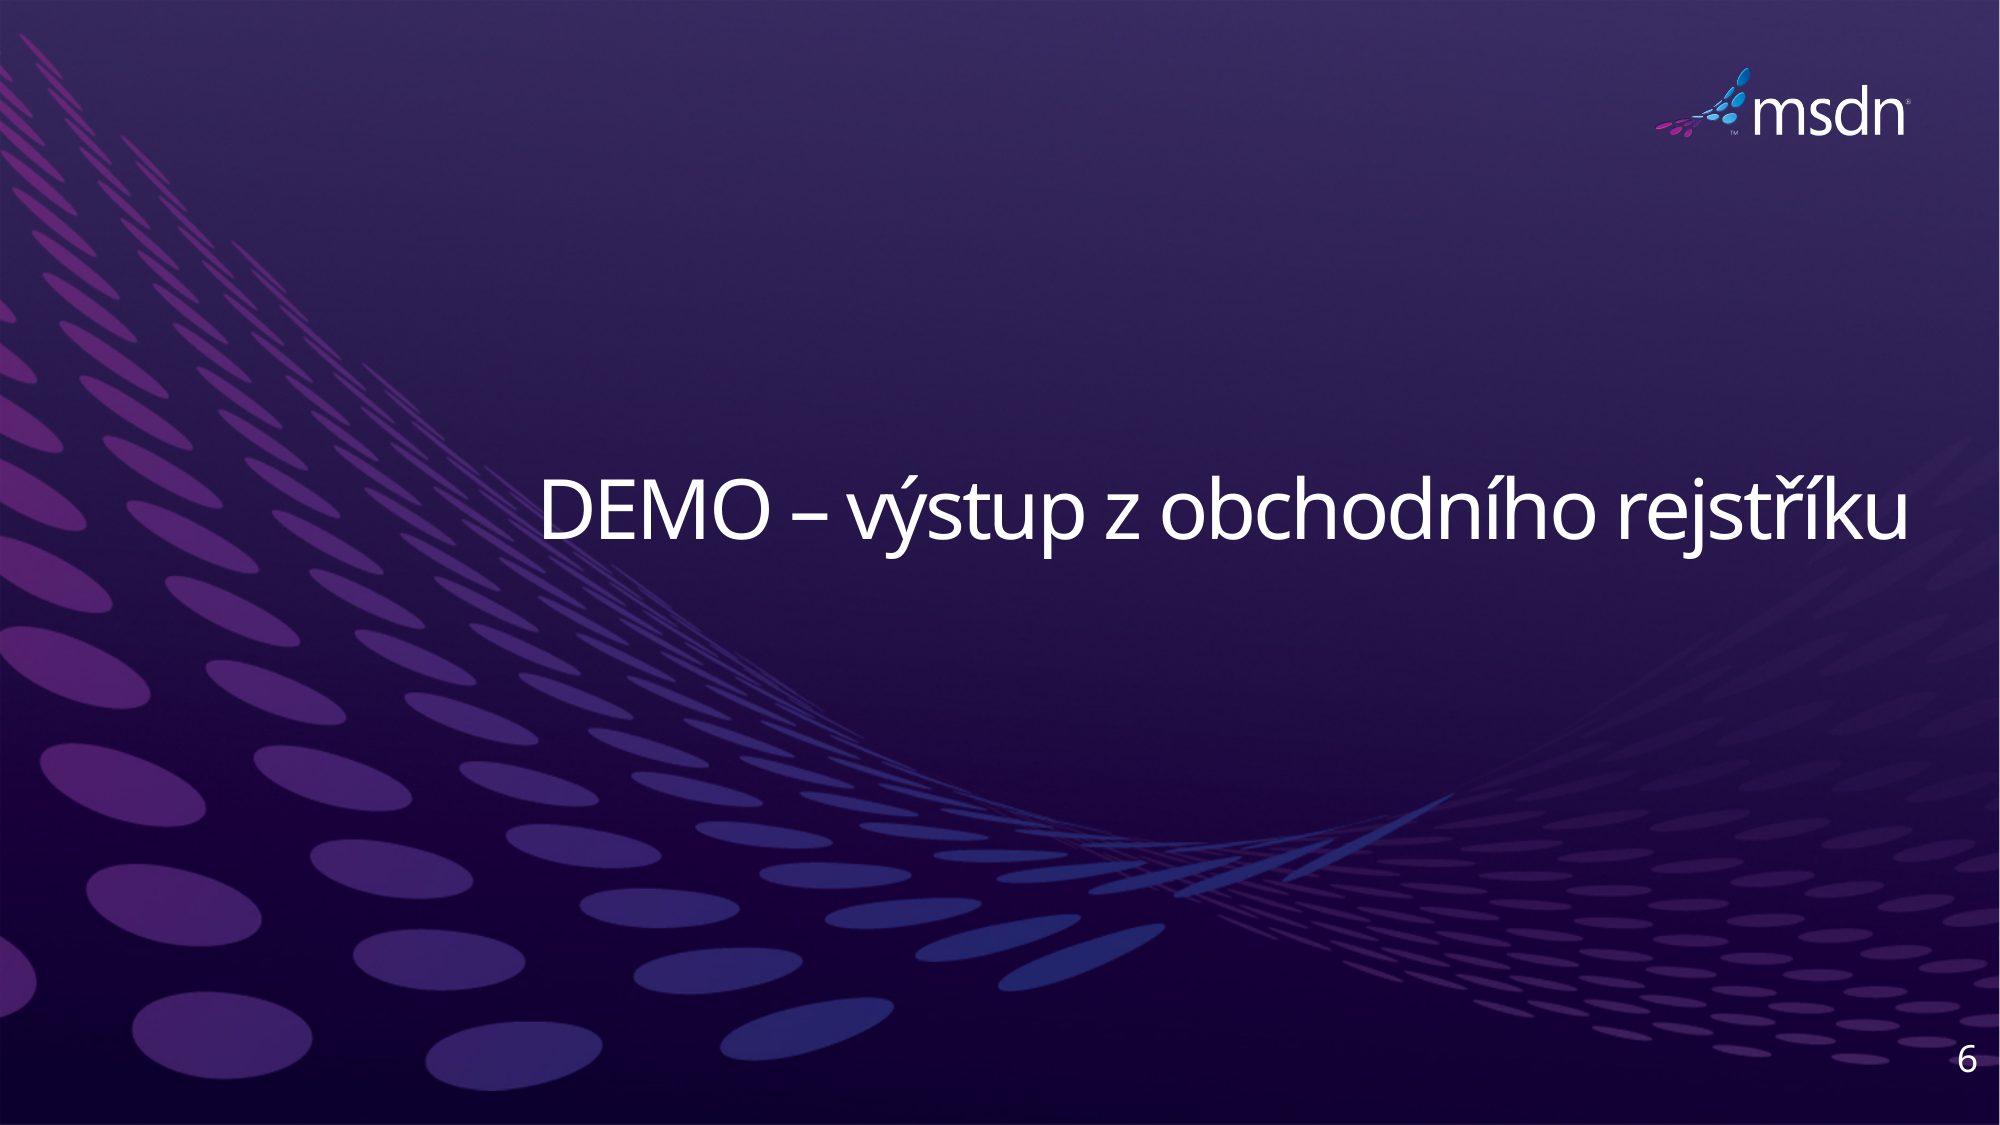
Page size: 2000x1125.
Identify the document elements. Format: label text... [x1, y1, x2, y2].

title DEMO – výstup z obchodního rejstříku [373, 387, 1914, 638]
slide_number 6 [1942, 1027, 2000, 1088]
picture [0, 0, 2000, 1125]
